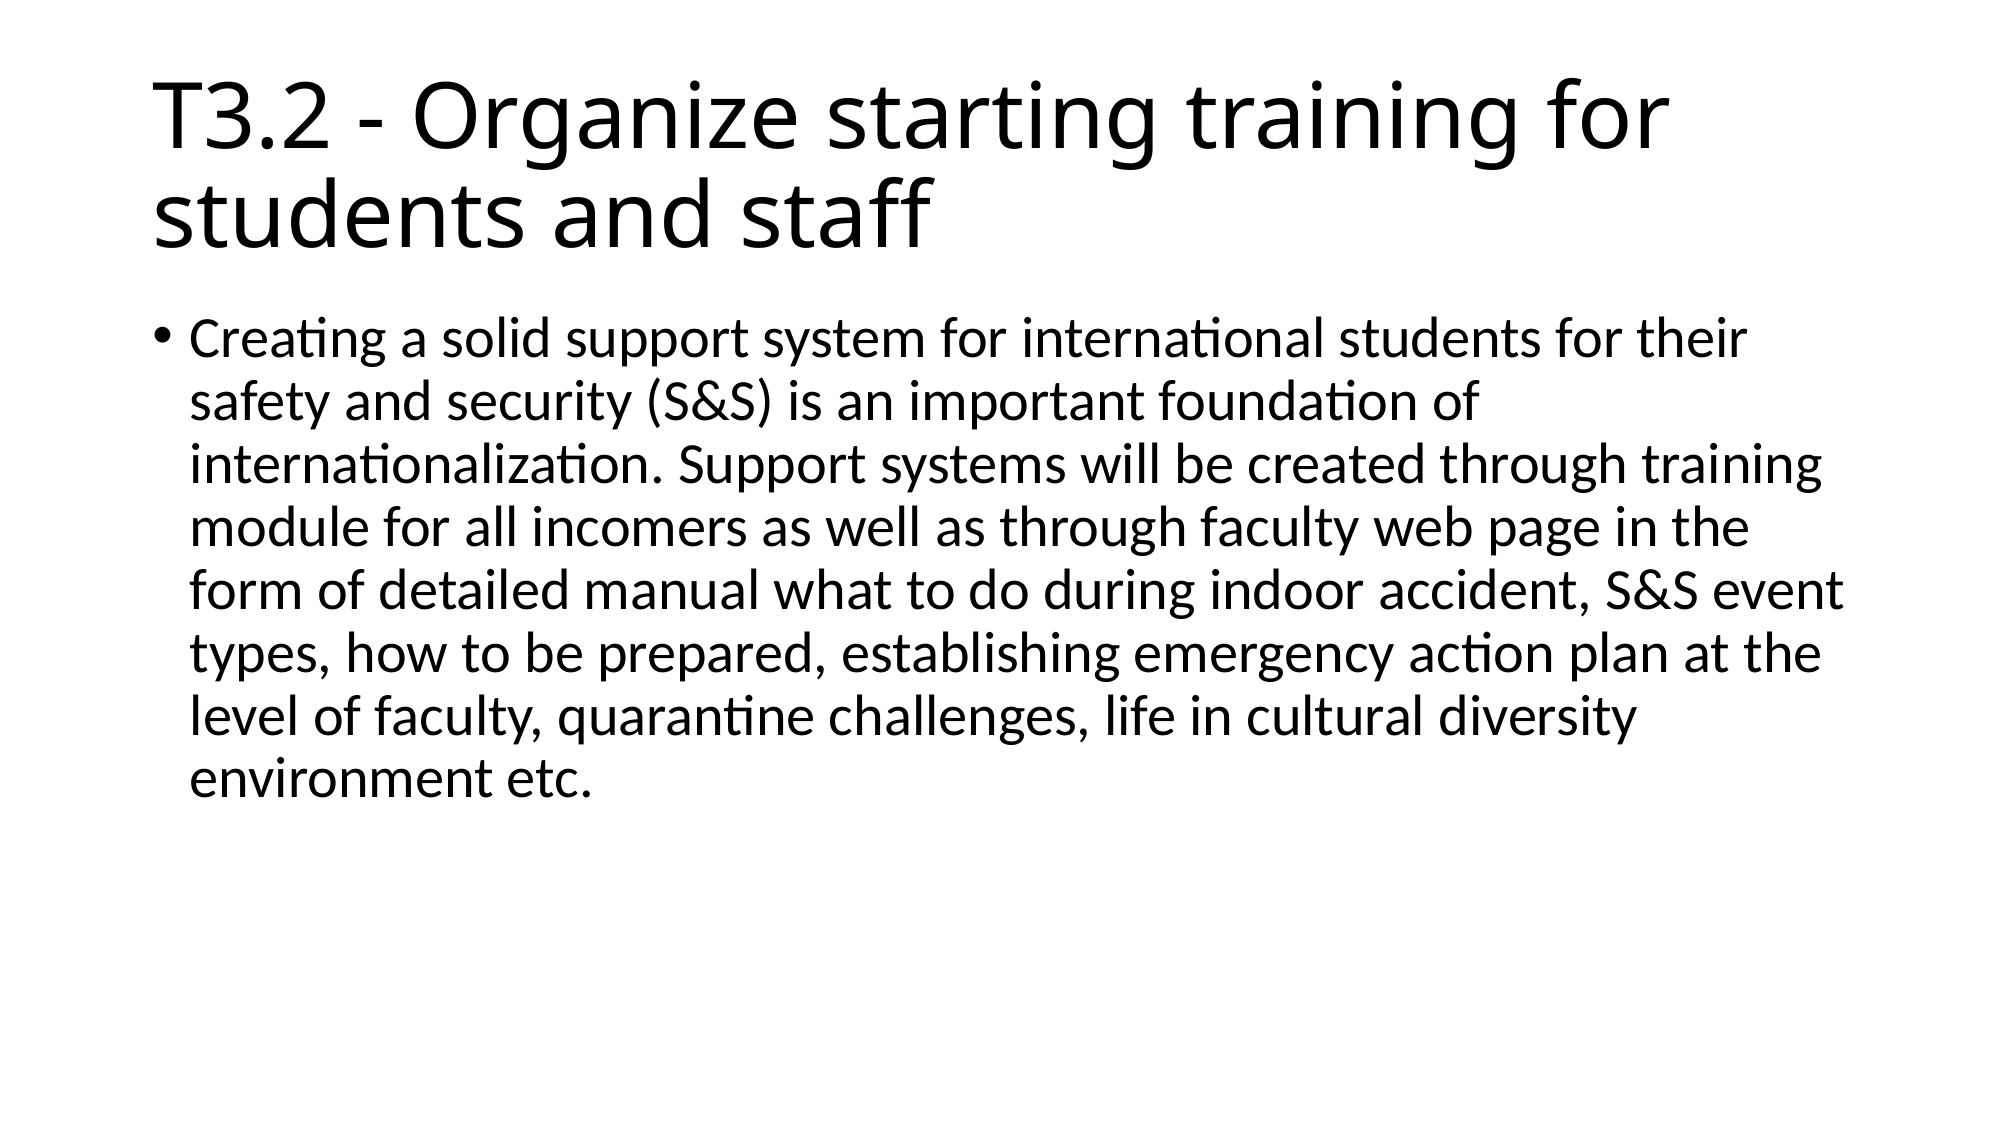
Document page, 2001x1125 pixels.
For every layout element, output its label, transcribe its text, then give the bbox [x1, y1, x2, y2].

list Creating a solid support system for international students for their safety and security (S&S) is an important foundation of internationalization. Support systems will be created through training module for all incomers as well as through faculty web page in the form of detailed manual what to do during indoor accident, S&S event types, how to be prepared, establishing emergency action plan at the level of faculty, quarantine challenges, life in cultural diversity environment etc. [137, 299, 1863, 1014]
title T3.2 - Organize starting training for students and staff [137, 59, 1863, 278]
